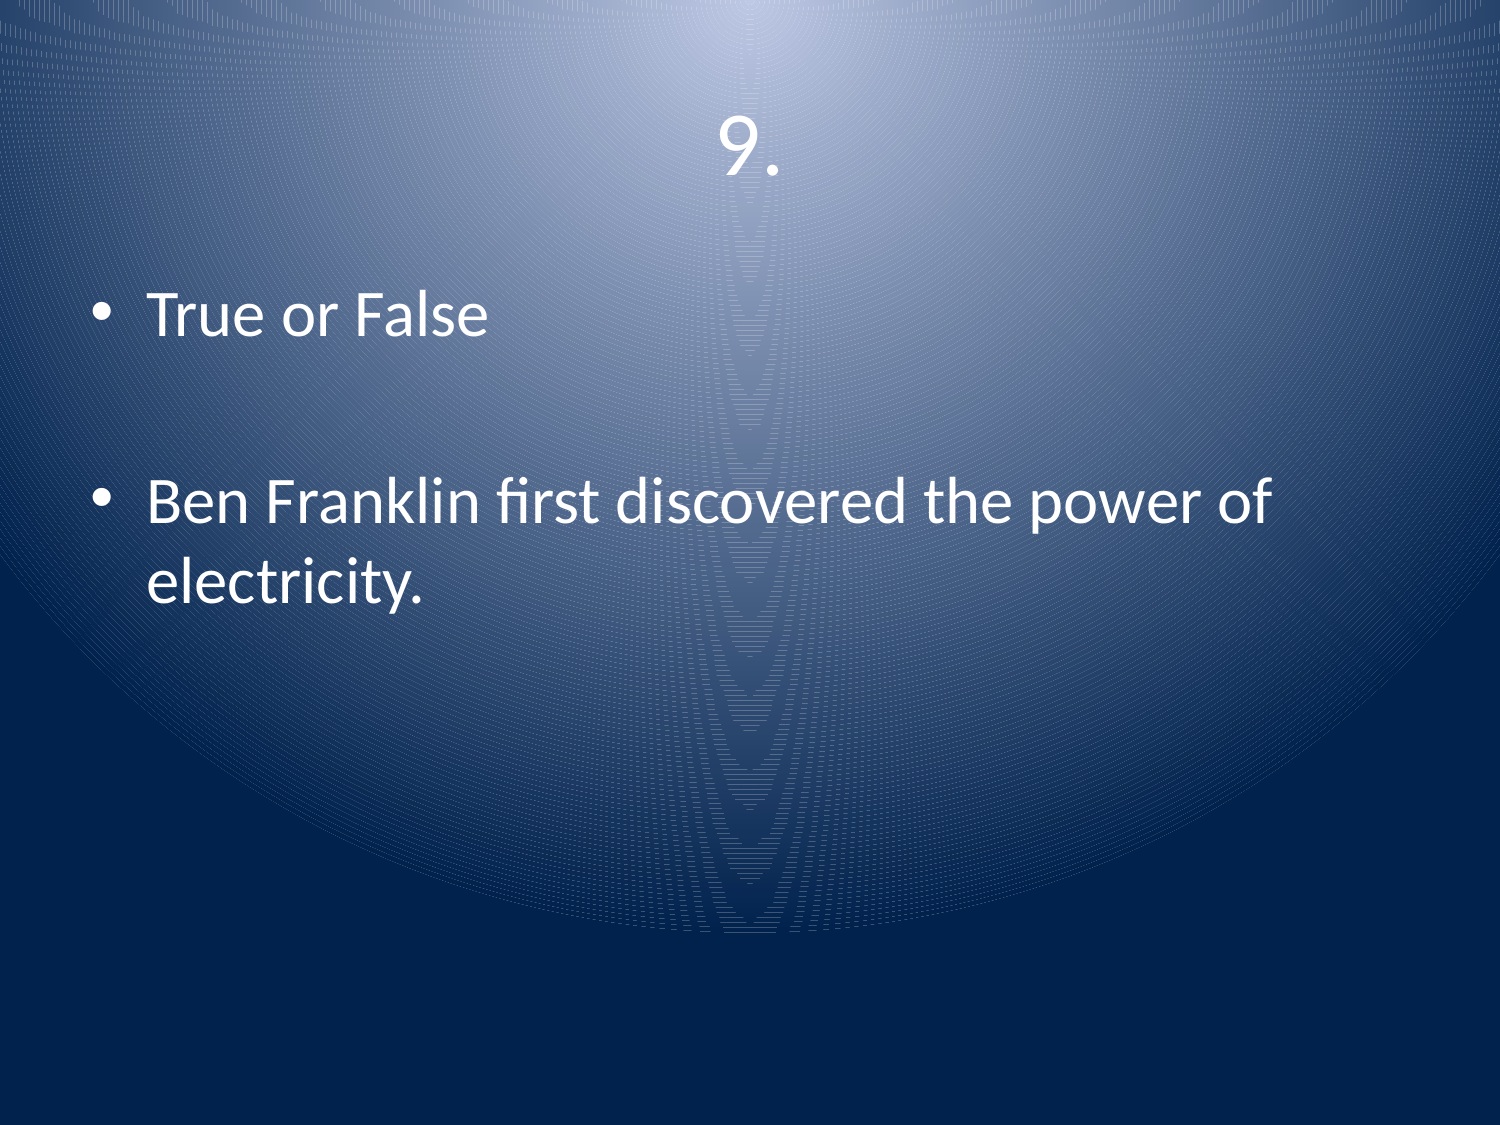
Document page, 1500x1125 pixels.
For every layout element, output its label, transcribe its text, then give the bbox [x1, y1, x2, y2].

title 9. [75, 45, 1425, 233]
list True or False Ben Franklin first discovered the power of electricity. [75, 262, 1425, 1005]
